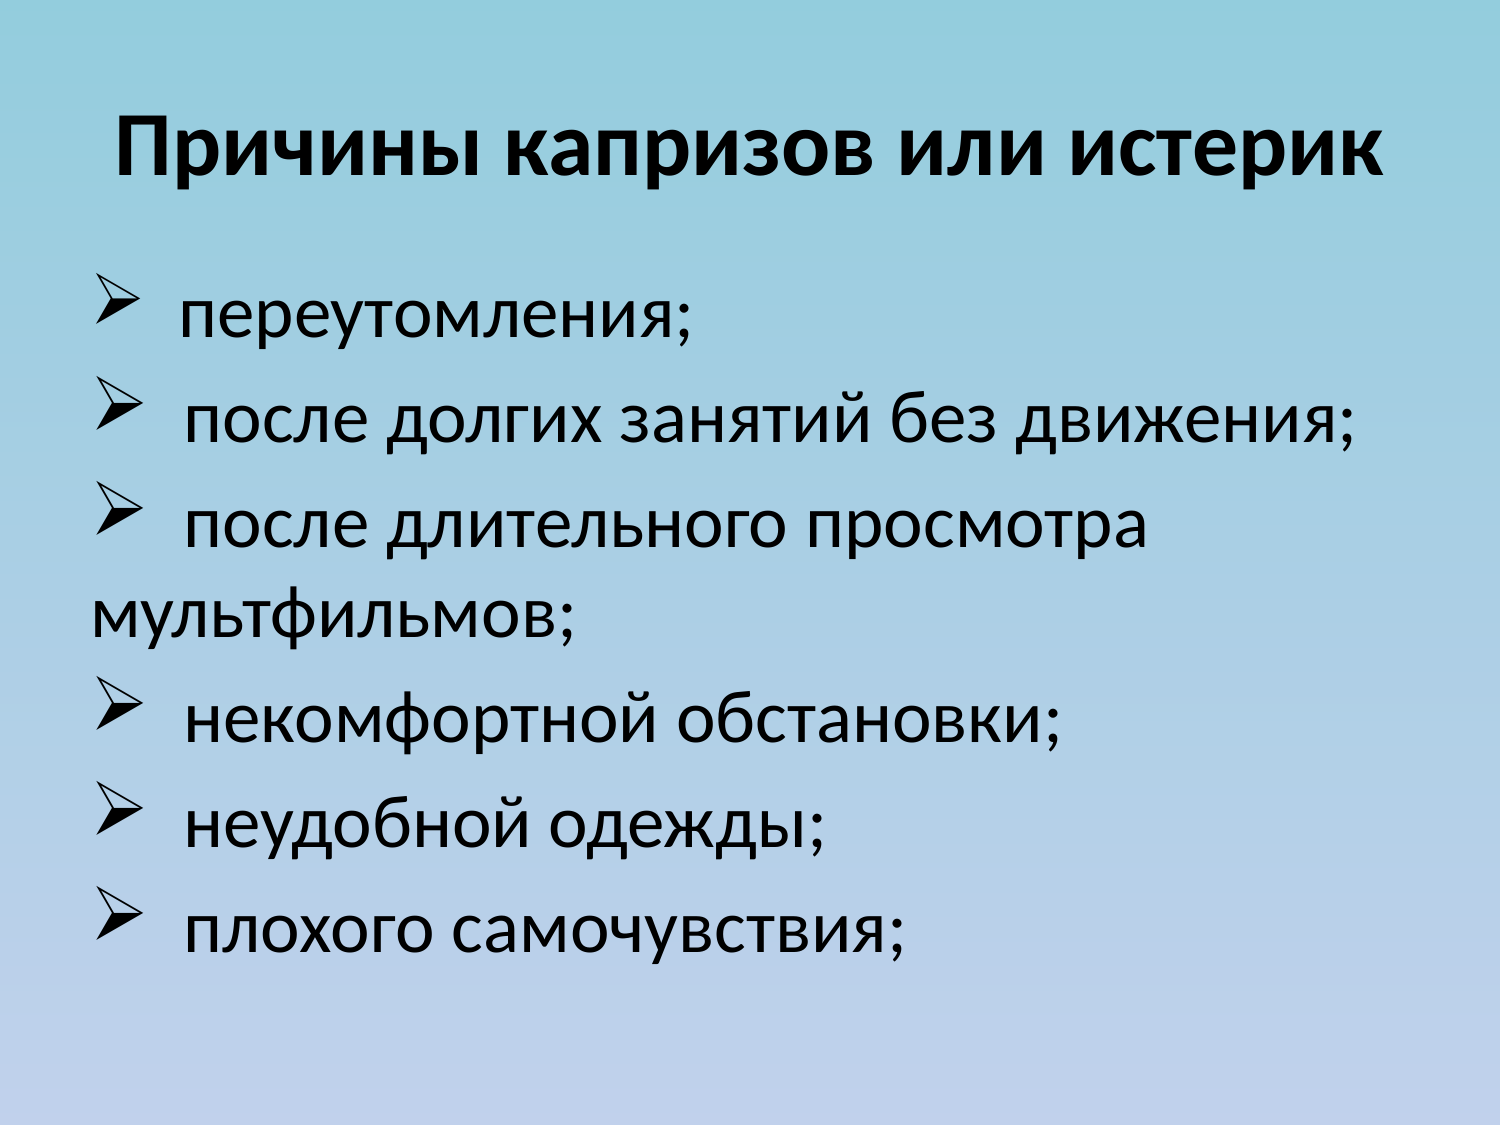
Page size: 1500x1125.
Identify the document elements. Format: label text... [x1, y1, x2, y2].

title Причины капризов или истерик [75, 45, 1425, 233]
list переутомления; после долгих занятий без движения; после длительного просмотра мультфильмов; некомфортной обстановки; неудобной одежды; плохого самочувствия; [75, 255, 1425, 1043]
